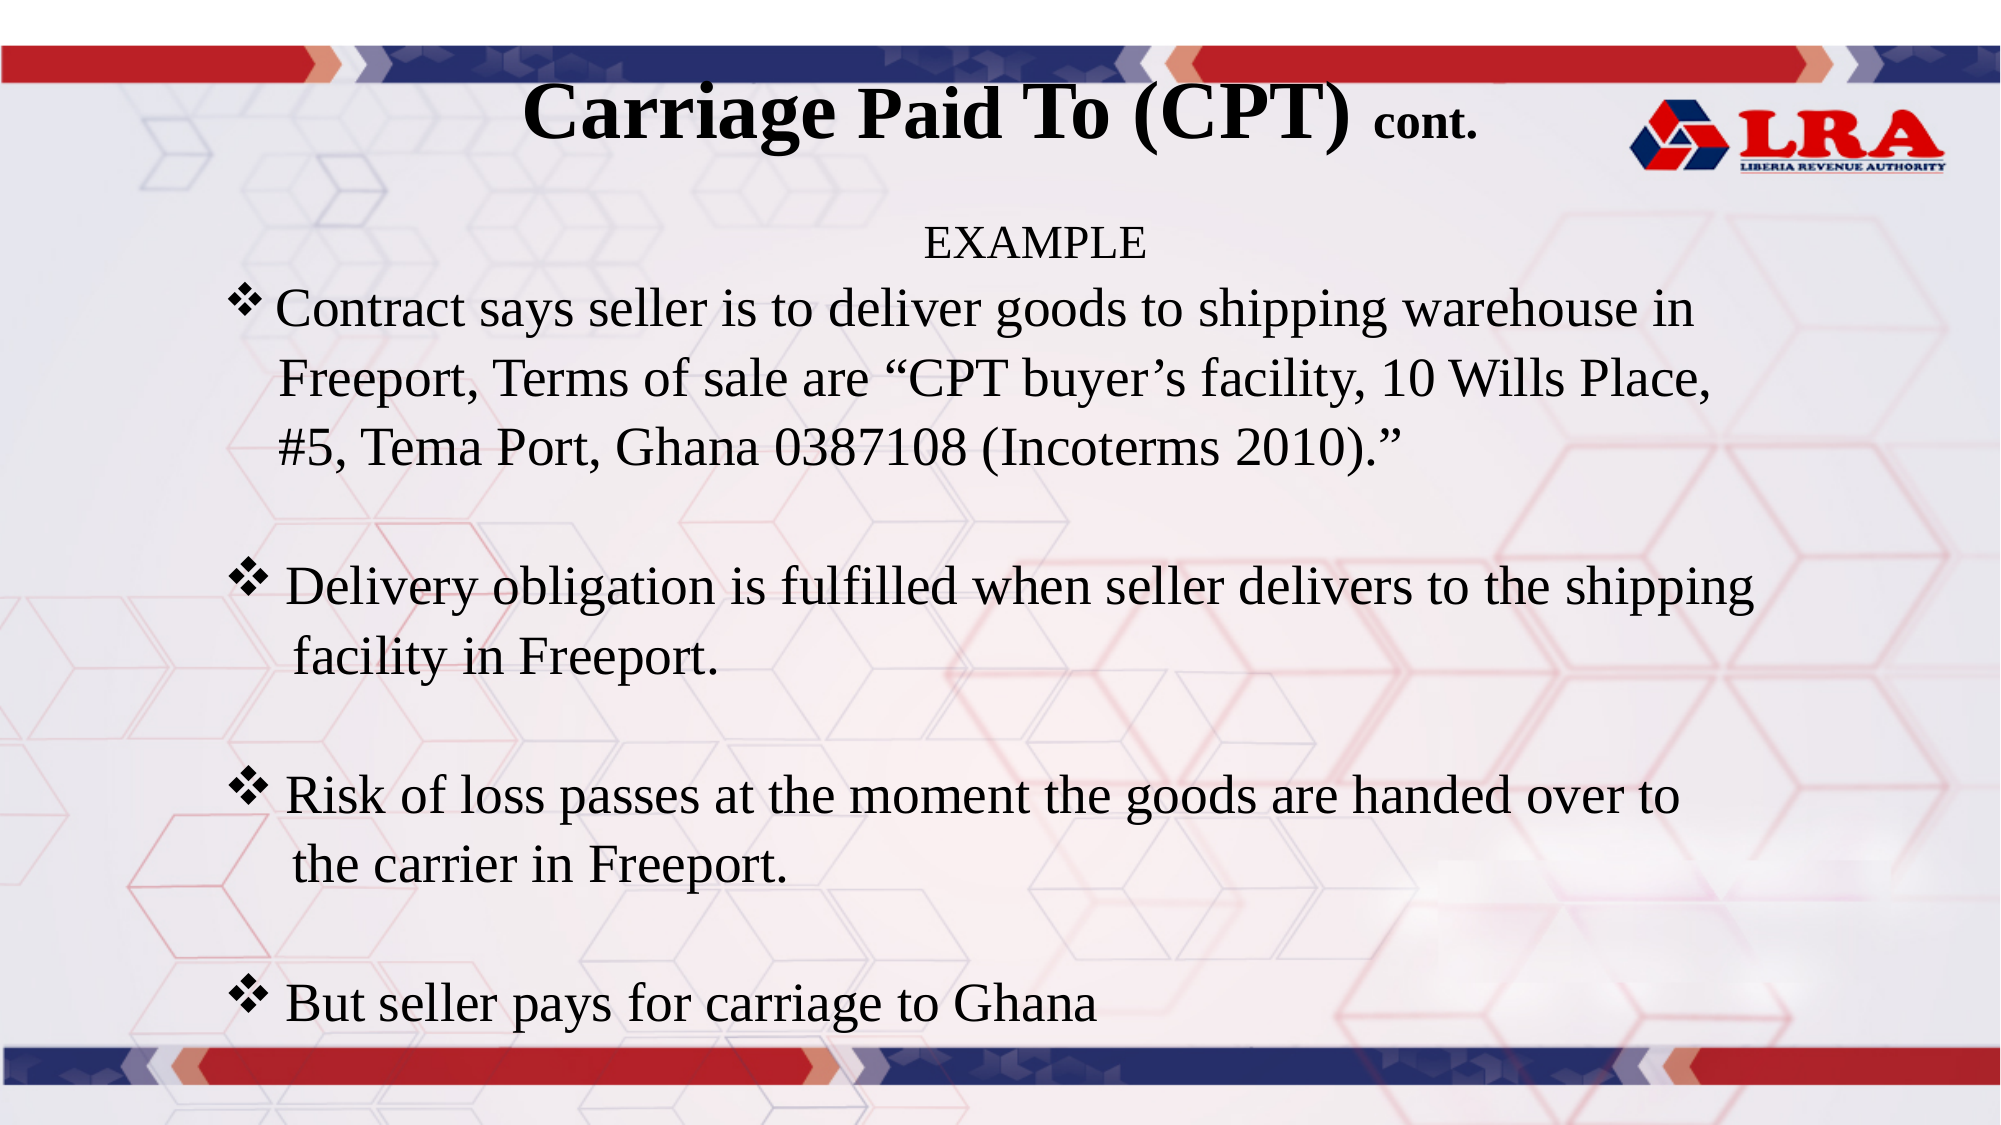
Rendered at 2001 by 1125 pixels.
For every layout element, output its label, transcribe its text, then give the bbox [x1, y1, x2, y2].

list EXAMPLE Contract says seller is to deliver goods to shipping warehouse in Freeport, Terms of sale are “CPT buyer’s facility, 10 Wills Place, #5, Tema Port, Ghana 0387108 (Incoterms 2010).” Delivery obligation is fulfilled when seller delivers to the shipping facility in Freeport. Risk of loss passes at the moment the goods are handed over to the carrier in Freeport. But seller pays for carriage to Ghana [137, 210, 1863, 1058]
picture [0, 0, 2001, 1125]
title Carriage Paid To (CPT) cont. [137, 59, 1863, 165]
